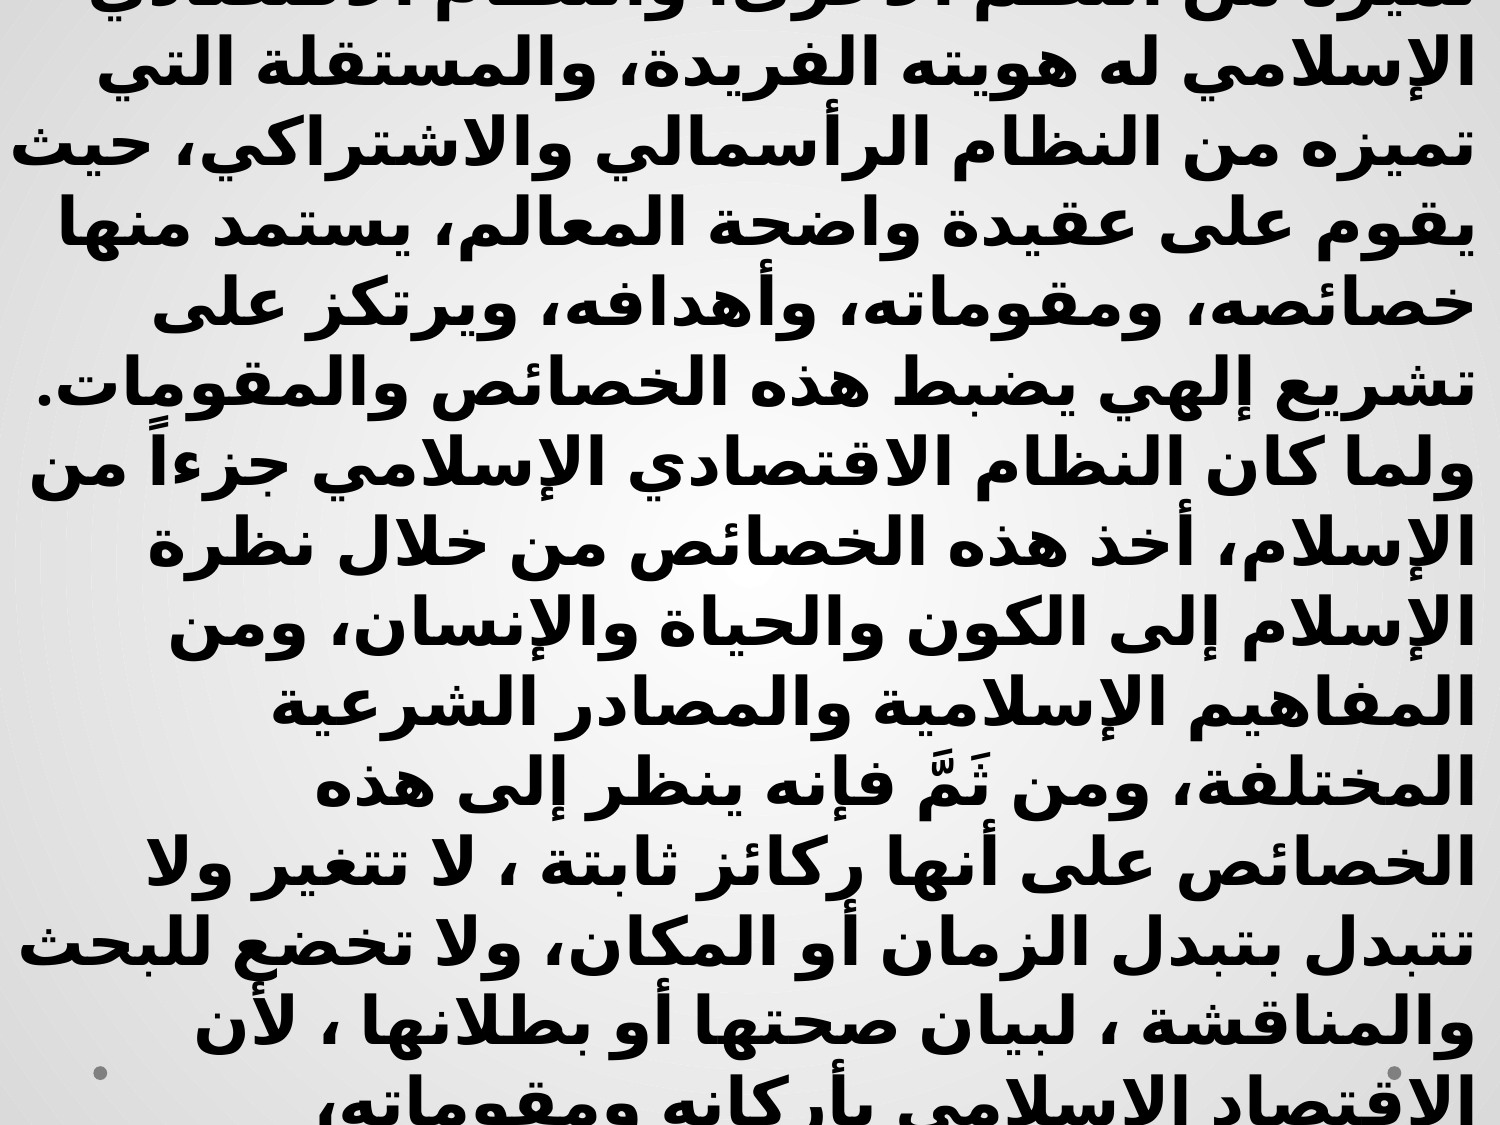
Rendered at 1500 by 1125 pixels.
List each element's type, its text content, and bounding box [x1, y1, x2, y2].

text_box خصائص النظام الاقتصادي الاسلامي : أن لكل نظام اقتصادي خصائصه الأساسية التي تميزه من النظم الأخرى، والنظام الاقتصادي الإسلامي له هويته الفريدة، والمستقلة التي تميزه من النظام الرأسمالي والاشتراكي، حيث يقوم على عقيدة واضحة المعالم، يستمد منها خصائصه، ومقوماته، وأهدافه، ويرتكز على تشريع إلهي يضبط هذه الخصائص والمقومات. ولما كان النظام الاقتصادي الإسلامي جزءاً من الإسلام، أخذ هذه الخصائص من خلال نظرة الإسلام إلى الكون والحياة والإنسان، ومن المفاهيم الإسلامية والمصادر الشرعية المختلفة، ومن ثَمَّ فإنه ينظر إلى هذه الخصائص على أنها ركائز ثابتة ، لا تتغير ولا تتبدل بتبدل الزمان أو المكان، ولا تخضع للبحث والمناقشة ، لبيان صحتها أو بطلانها ، لأن الاقتصاد الإسلامي بأركانه ومقوماته، وخصائصه تحكمه التعاليم الإسلامية ، والقيم الخلقية المستمدة من مصادر التشريع التي لا يأتيها الباطل من بين يديها أو من خلفها . [0, 0, 1495, 1125]
